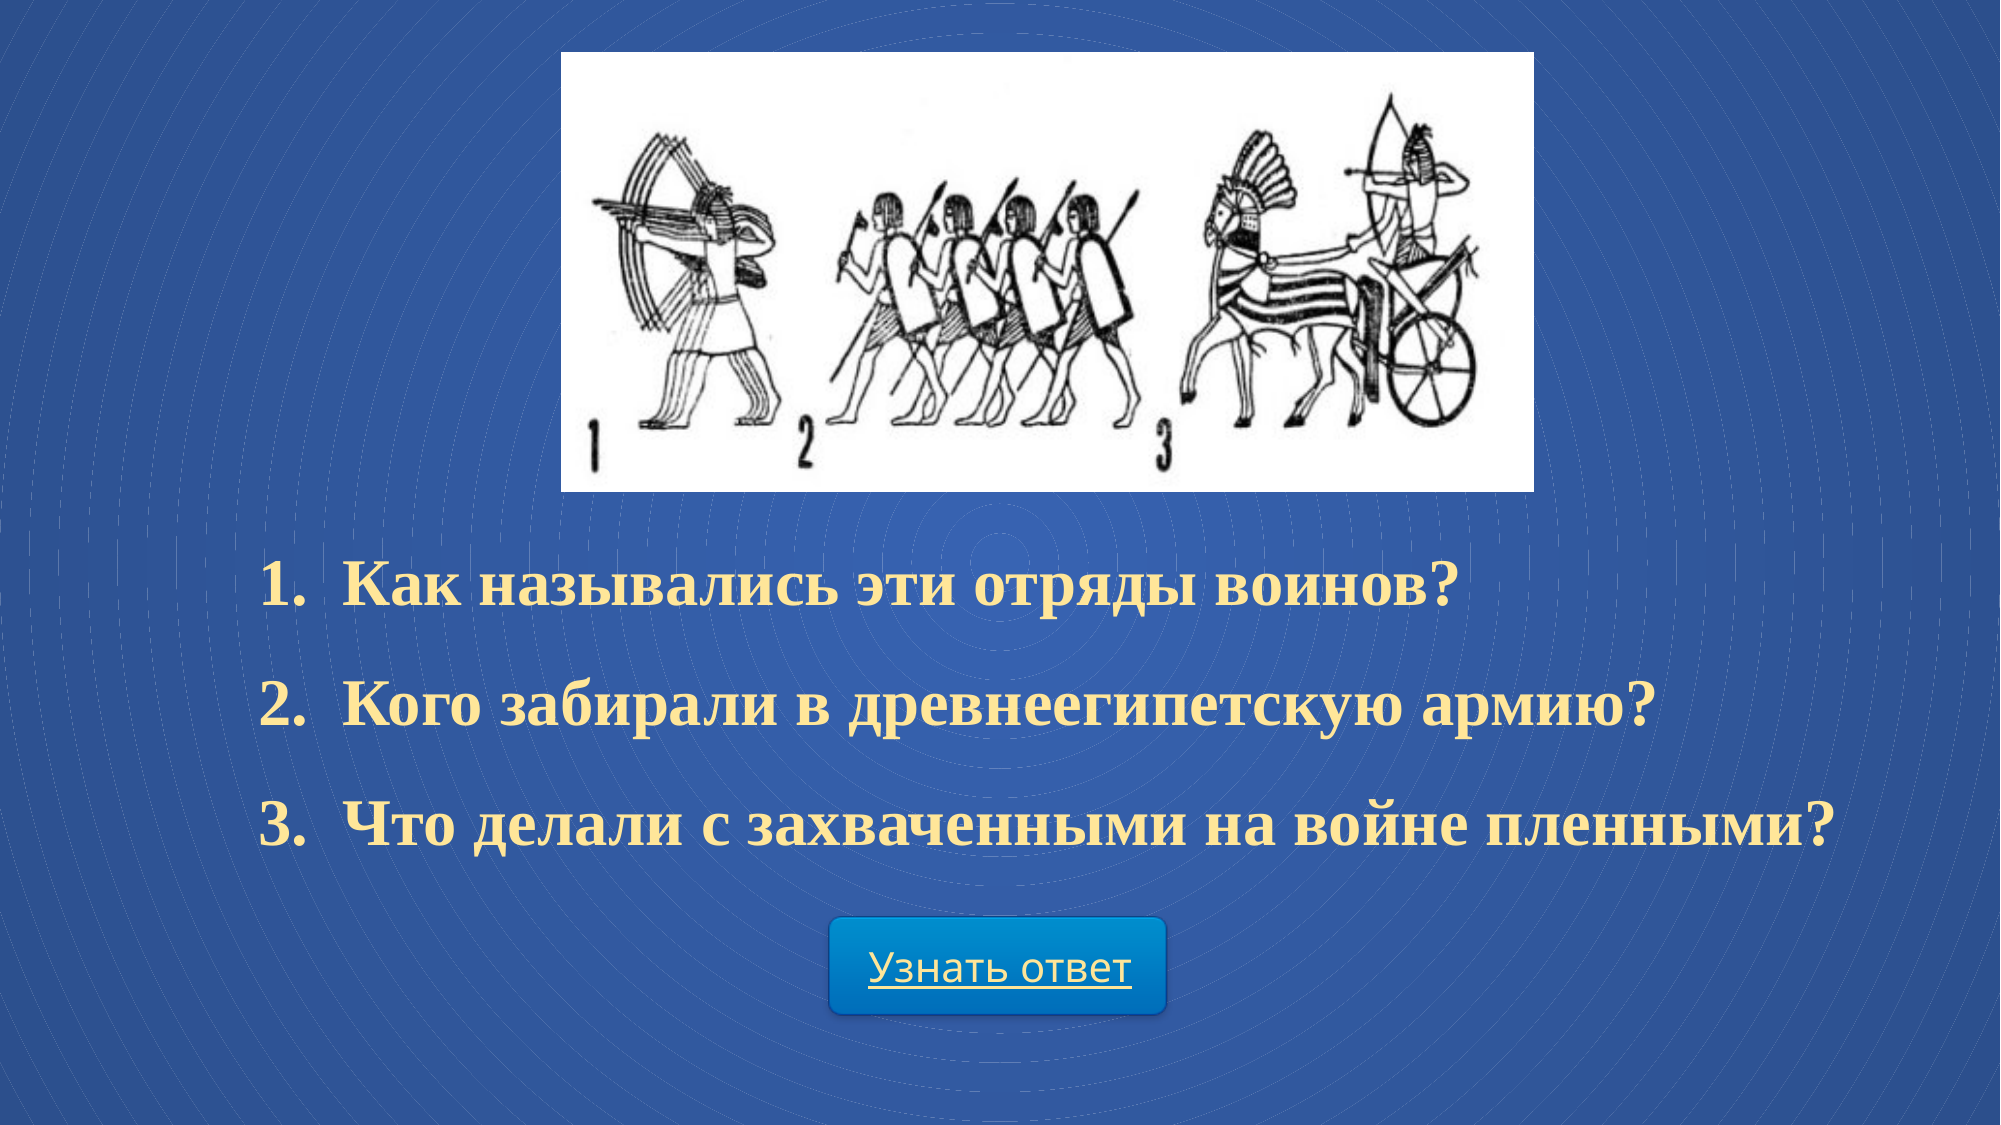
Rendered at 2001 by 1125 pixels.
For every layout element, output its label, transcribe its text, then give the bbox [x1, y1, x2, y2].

picture [793, 902, 1180, 1035]
picture [561, 52, 1534, 492]
text_box Как назывались эти отряды воинов? Кого забирали в древнеегипетскую армию? Что делали с захваченными на войне пленными? [243, 491, 1931, 867]
